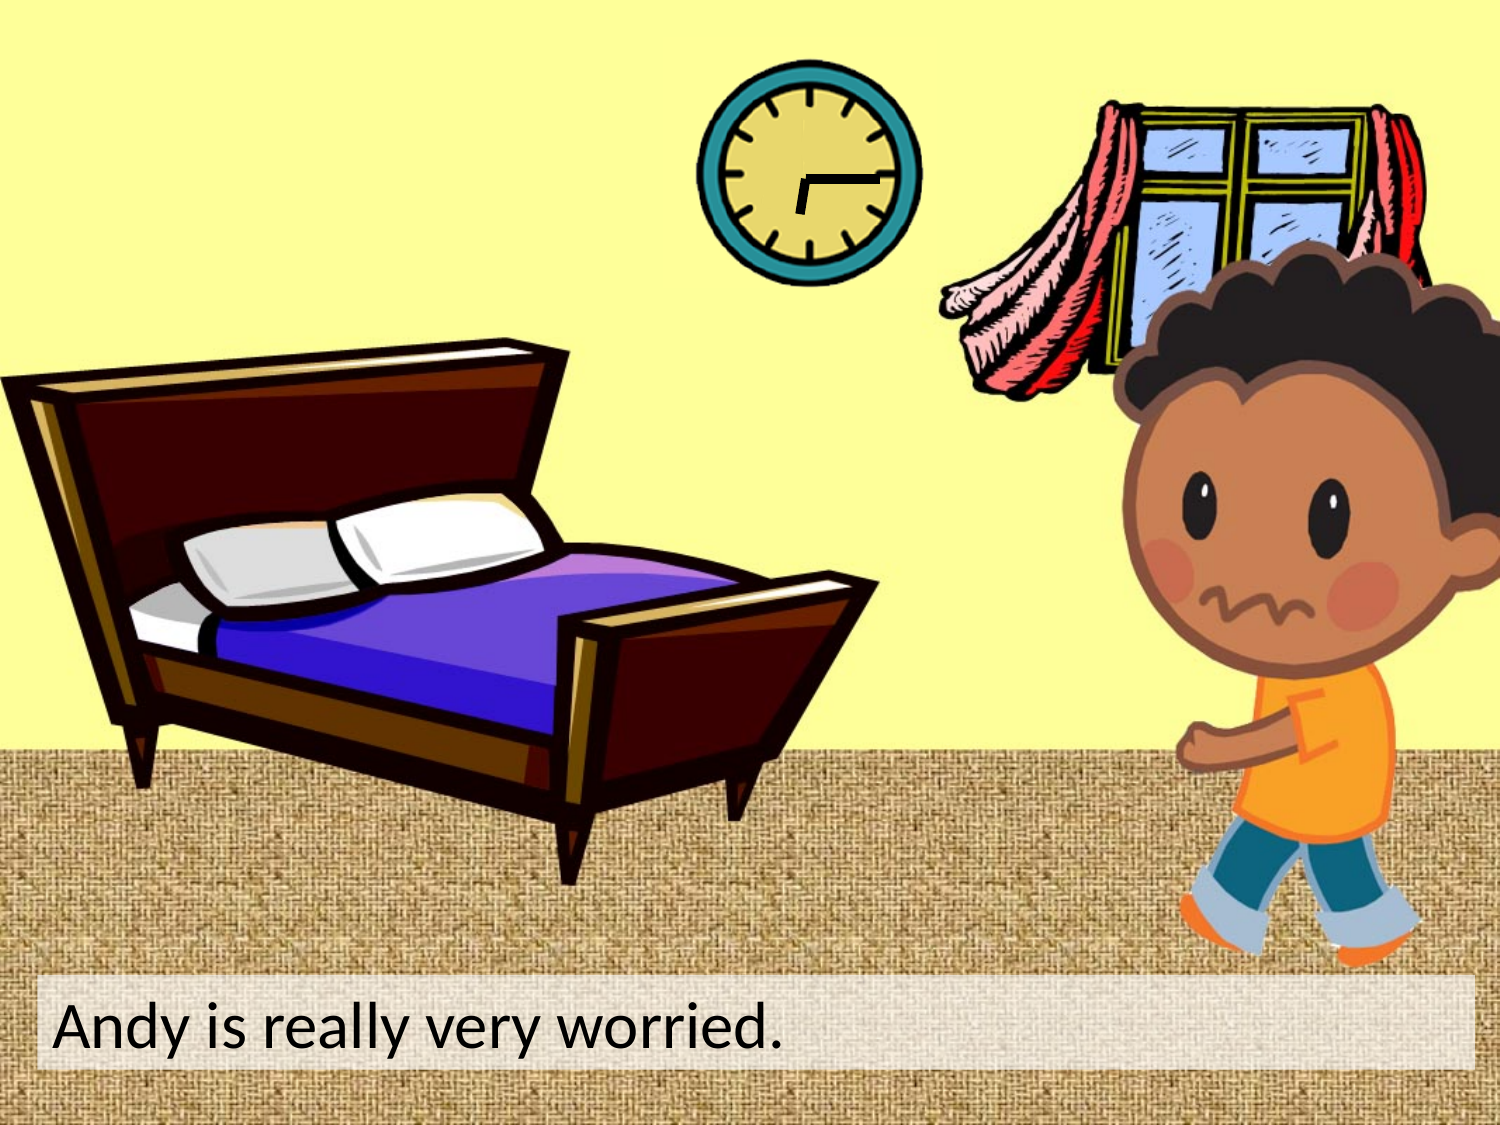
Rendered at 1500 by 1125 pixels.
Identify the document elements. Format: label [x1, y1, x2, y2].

picture [0, 0, 1500, 1125]
text_box [662, 37, 938, 288]
